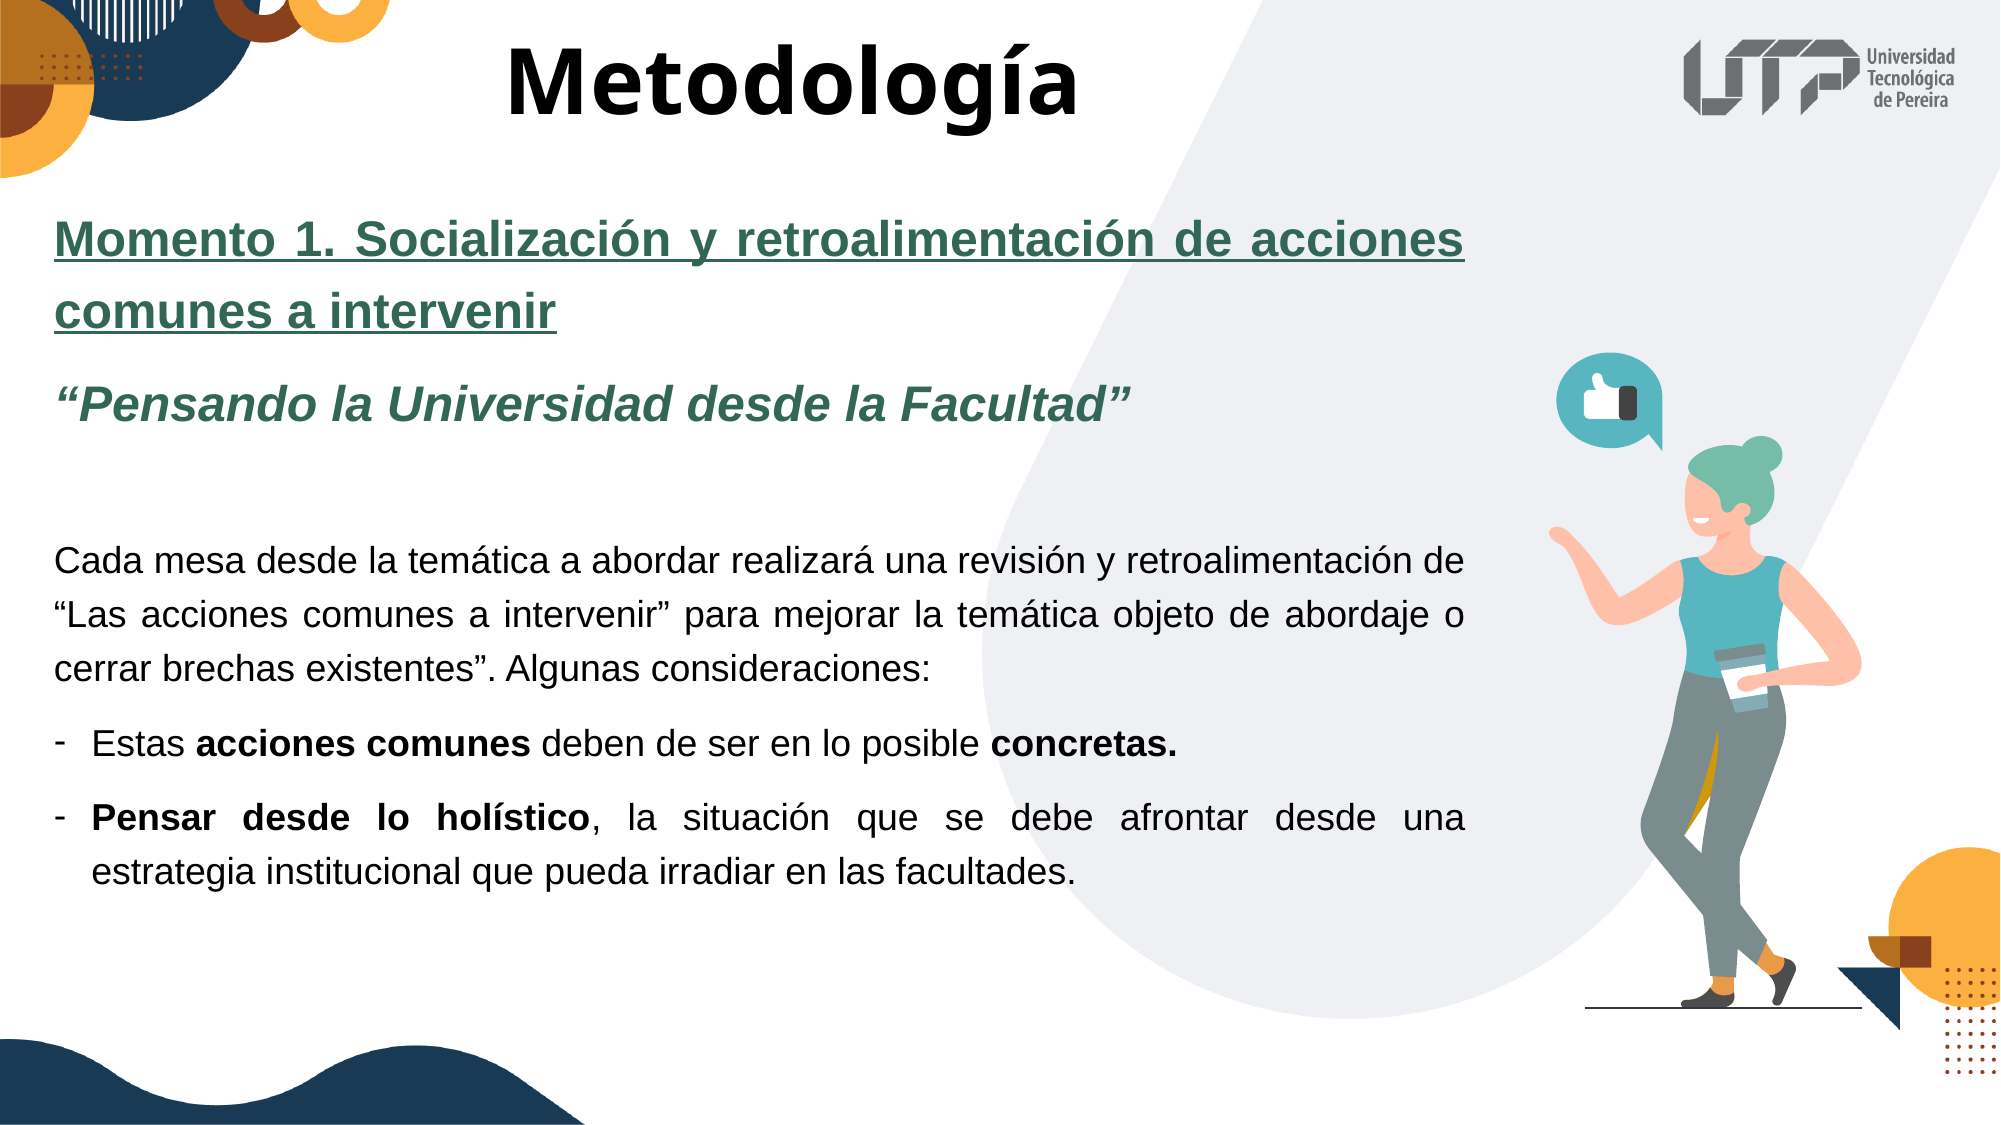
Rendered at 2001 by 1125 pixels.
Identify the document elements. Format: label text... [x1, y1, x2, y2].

list Momento 1. Socialización y retroalimentación de acciones comunes a intervenir “Pensando la Universidad desde la Facultad” Cada mesa desde la temática a abordar realizará una revisión y retroalimentación de “Las acciones comunes a intervenir” para mejorar la temática objeto de abordaje o cerrar brechas existentes”. Algunas consideraciones: Estas acciones comunes deben de ser en lo posible concretas. Pensar desde lo holístico, la situación que se debe afrontar desde una estrategia institucional que pueda irradiar en las facultades. [39, 186, 1481, 1001]
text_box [1549, 352, 1862, 1009]
picture [0, 0, 2001, 1125]
text_box Metodología [489, 15, 1121, 140]
